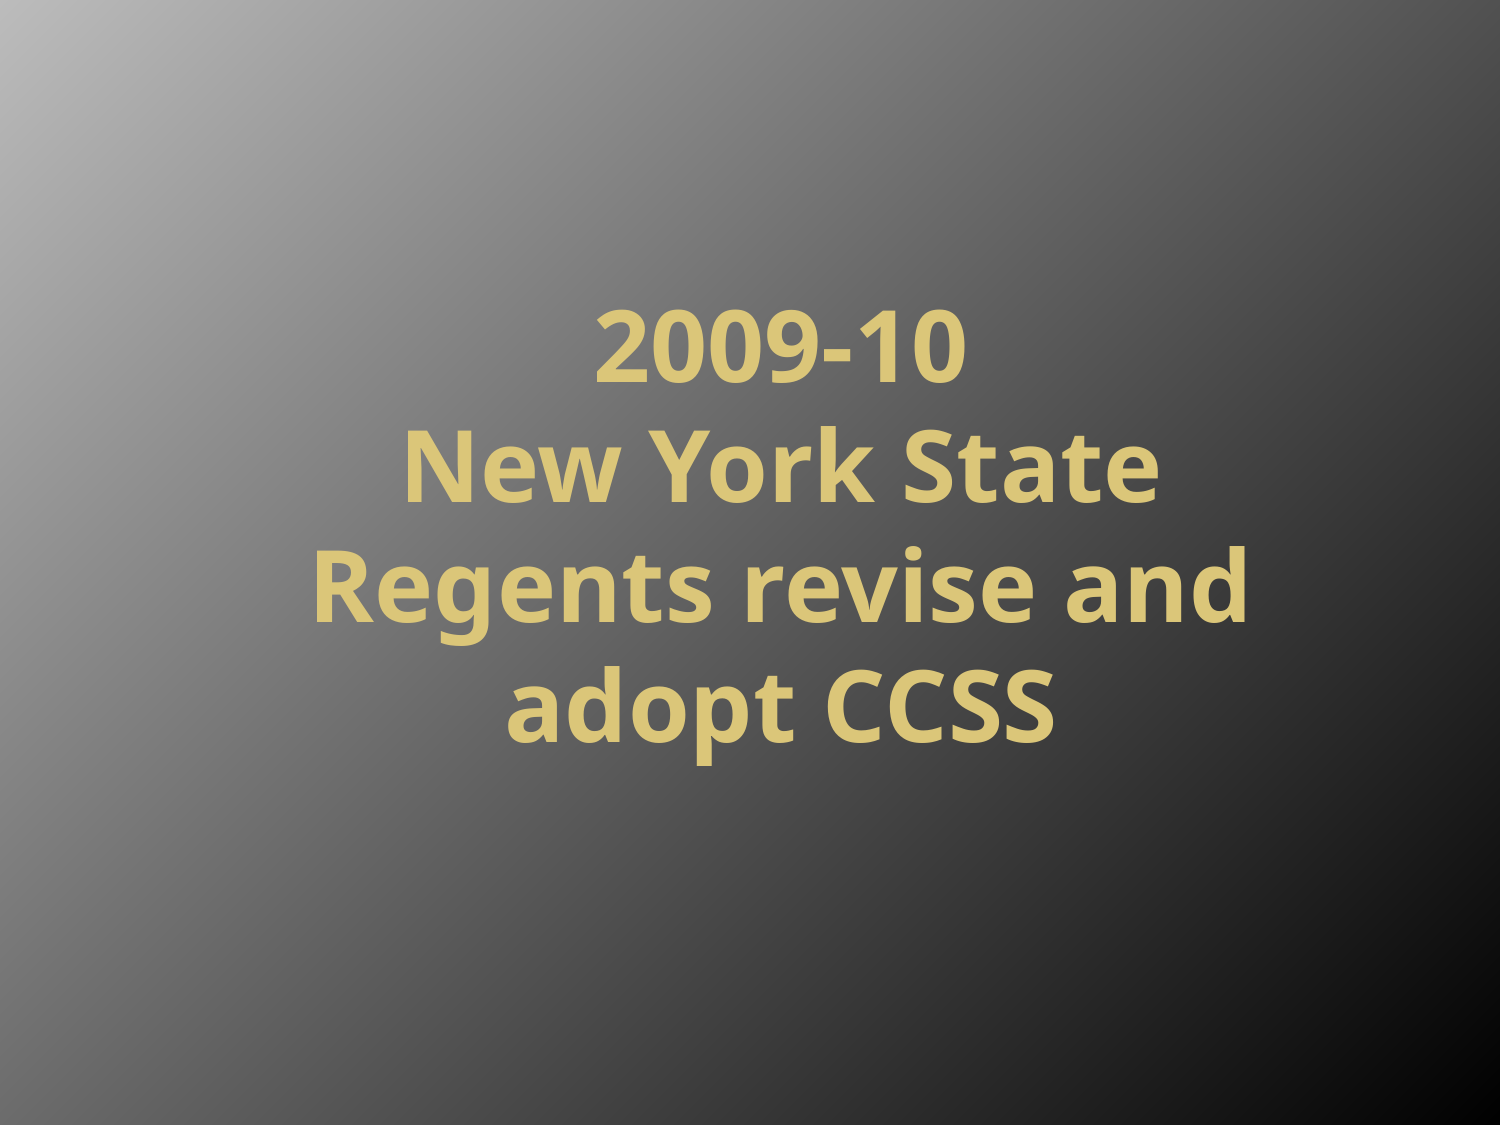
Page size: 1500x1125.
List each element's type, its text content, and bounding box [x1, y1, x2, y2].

title 2009-10 New York State Regents revise and adopt CCSS [200, 462, 1363, 763]
